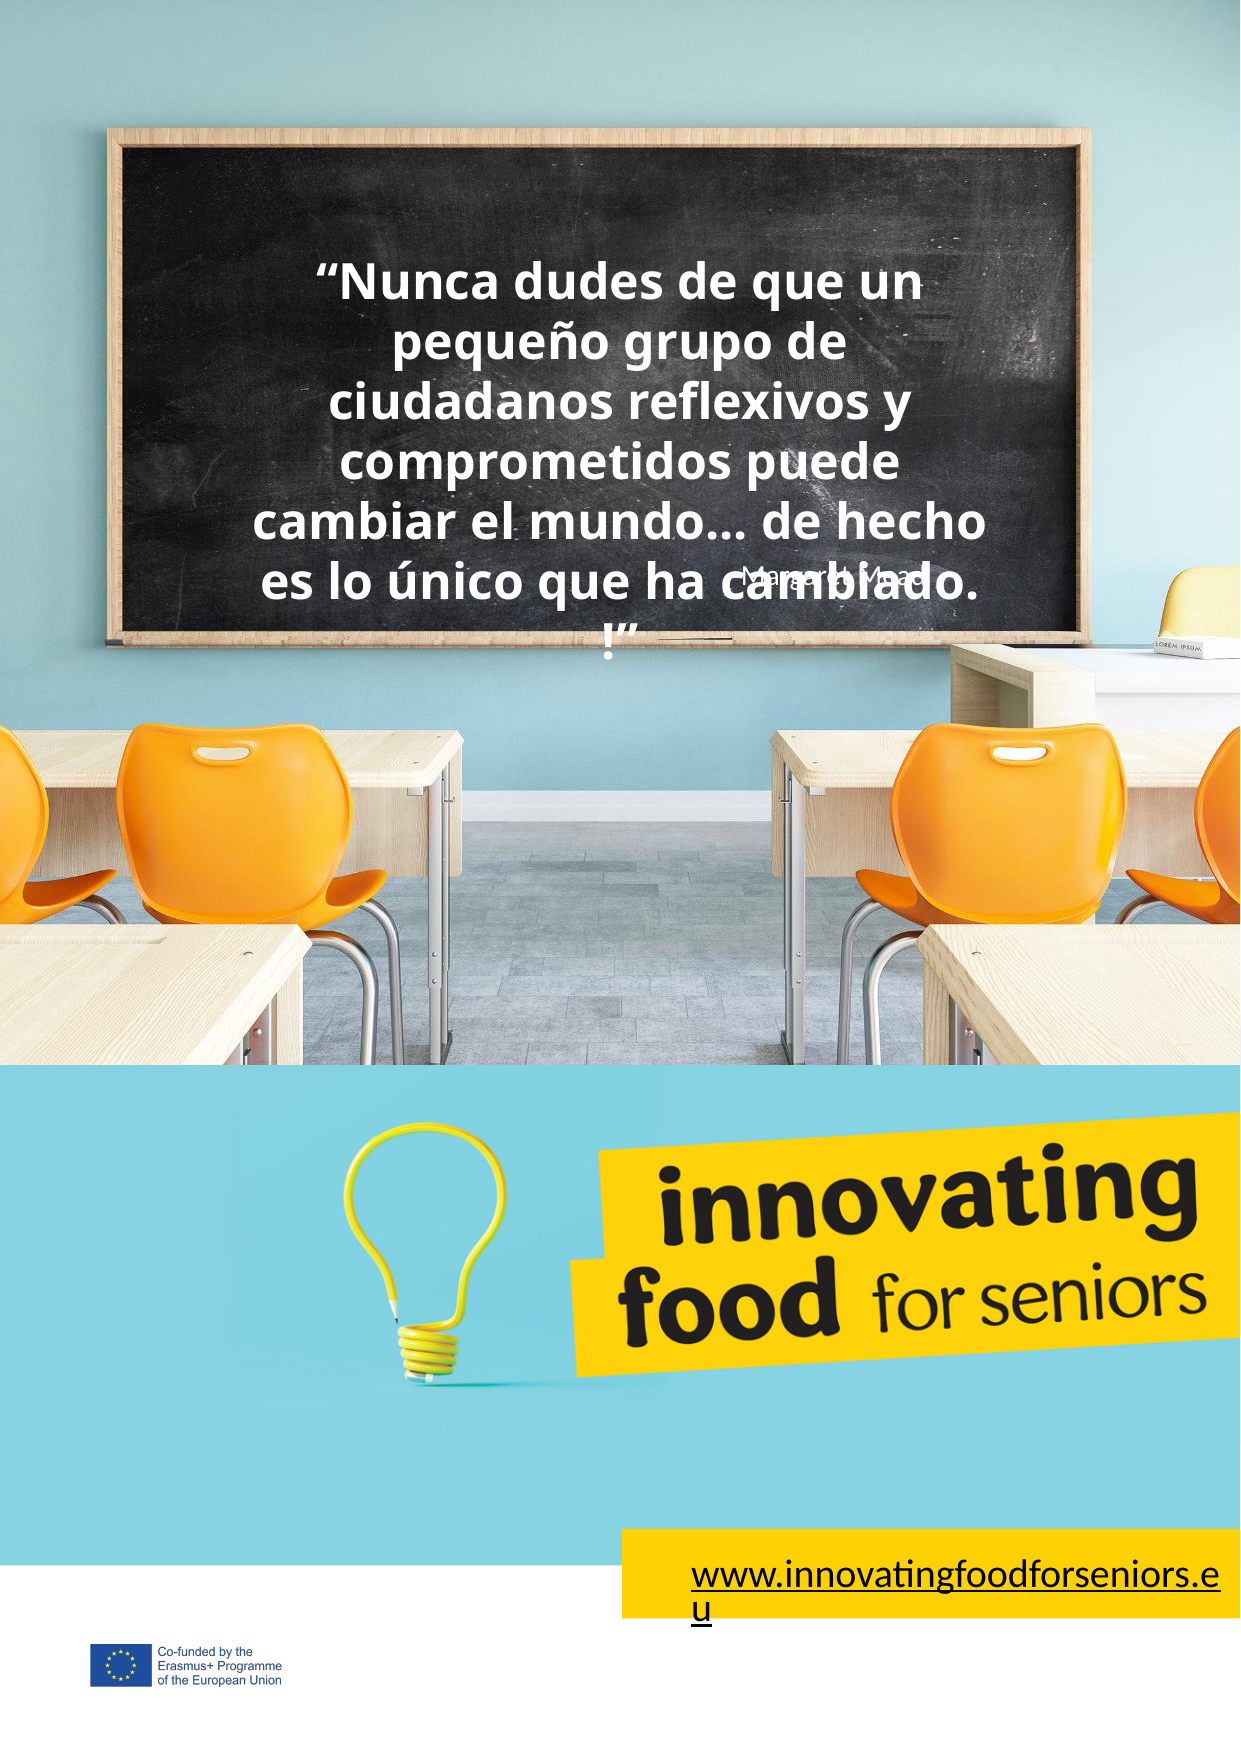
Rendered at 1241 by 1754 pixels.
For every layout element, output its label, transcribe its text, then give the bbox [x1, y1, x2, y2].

list www.innovatingfoodforseniors.eu [676, 1545, 1241, 1604]
picture [0, 0, 1241, 1444]
